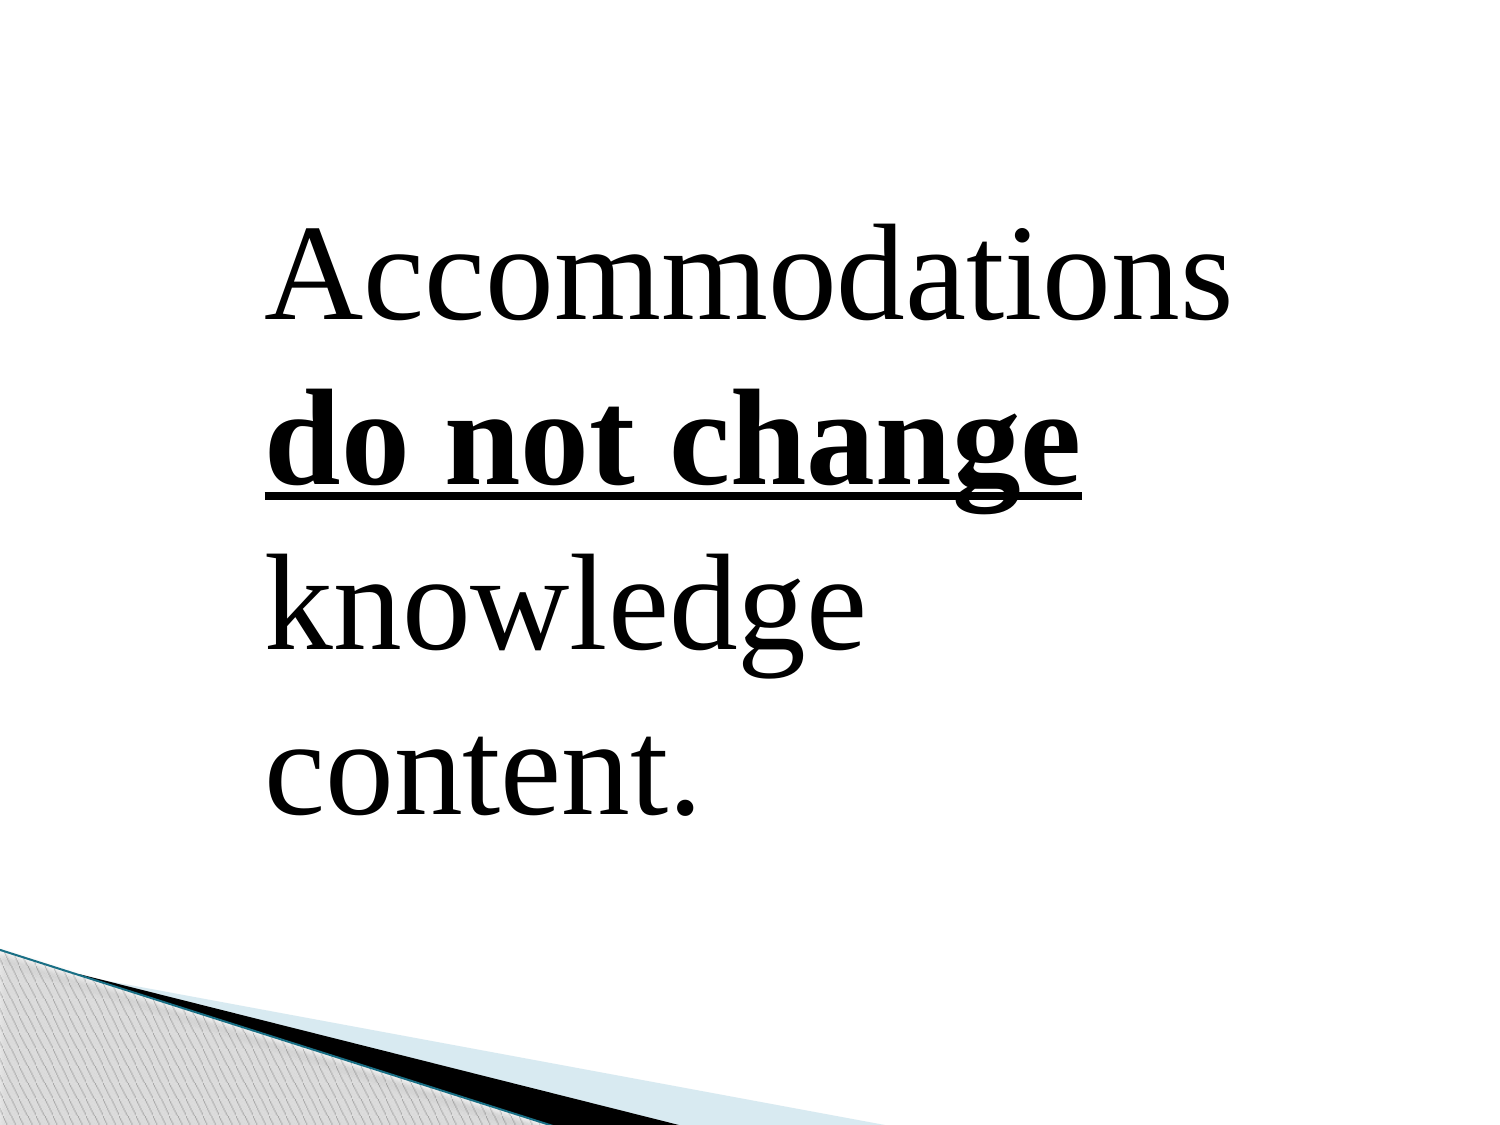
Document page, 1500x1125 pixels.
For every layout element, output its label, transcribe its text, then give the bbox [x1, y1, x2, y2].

text_box Accommodations do not change knowledge content. [249, 174, 1317, 850]
